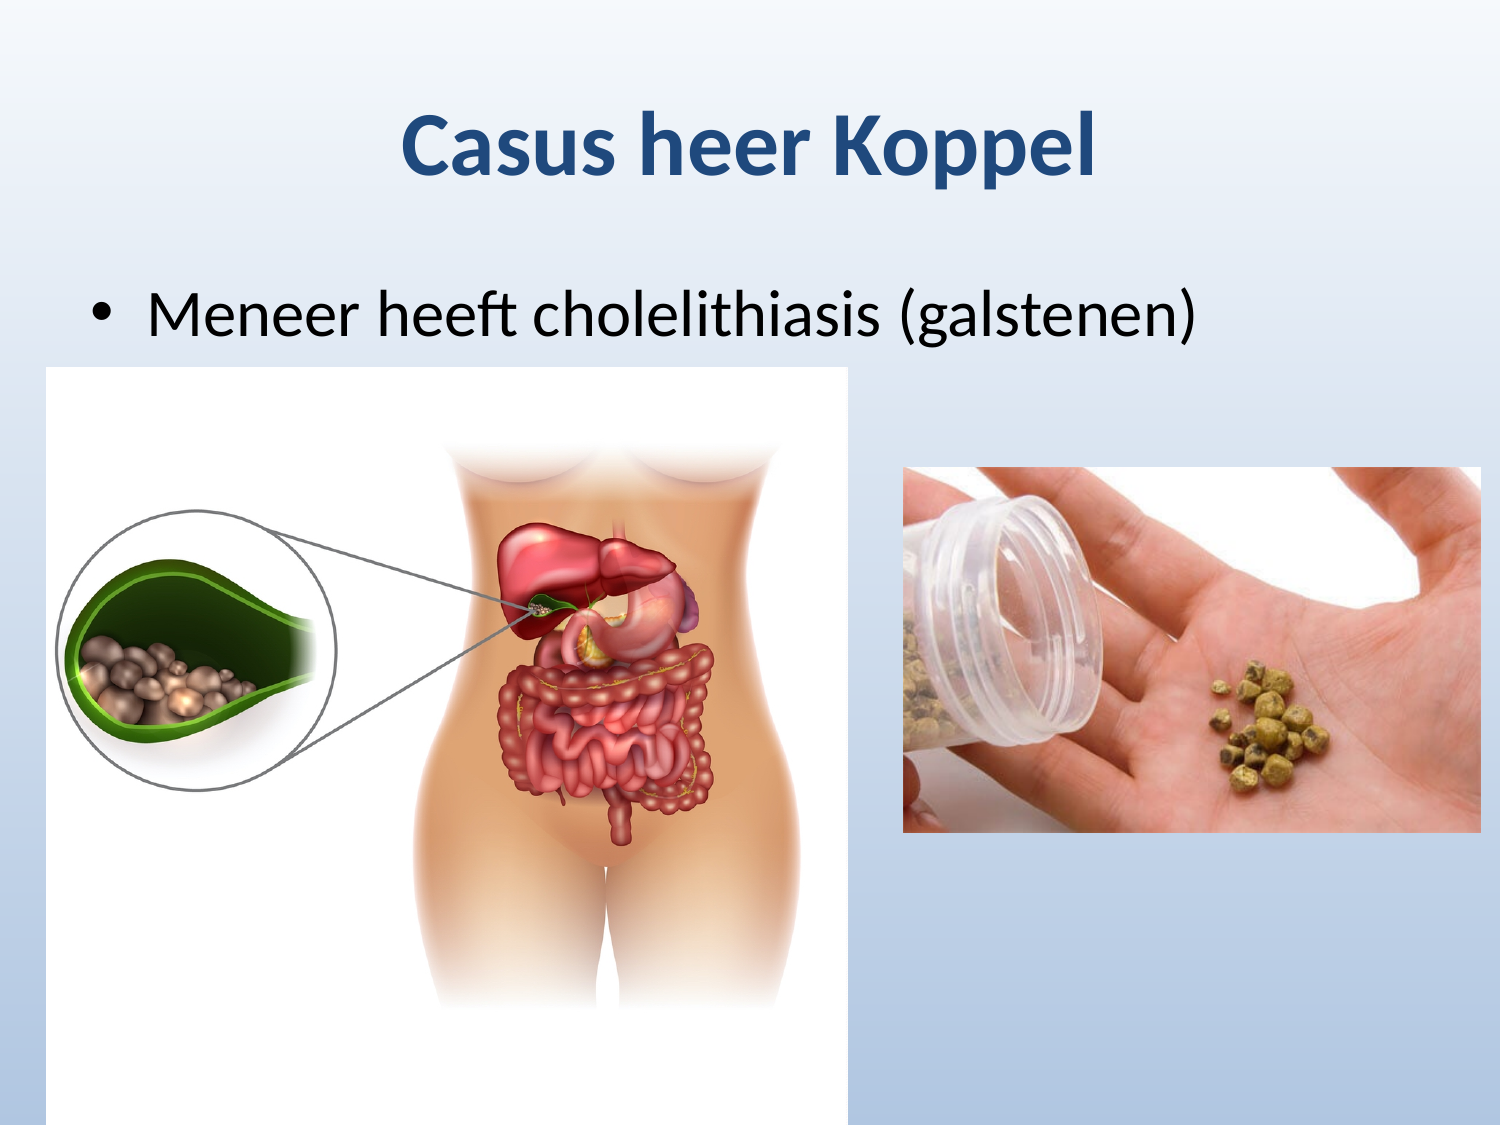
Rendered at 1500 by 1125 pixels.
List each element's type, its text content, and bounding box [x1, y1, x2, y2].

title Casus heer Koppel [75, 45, 1425, 233]
picture [46, 367, 848, 1125]
list Meneer heeft cholelithiasis (galstenen) [75, 262, 1425, 1005]
picture [903, 467, 1482, 834]
